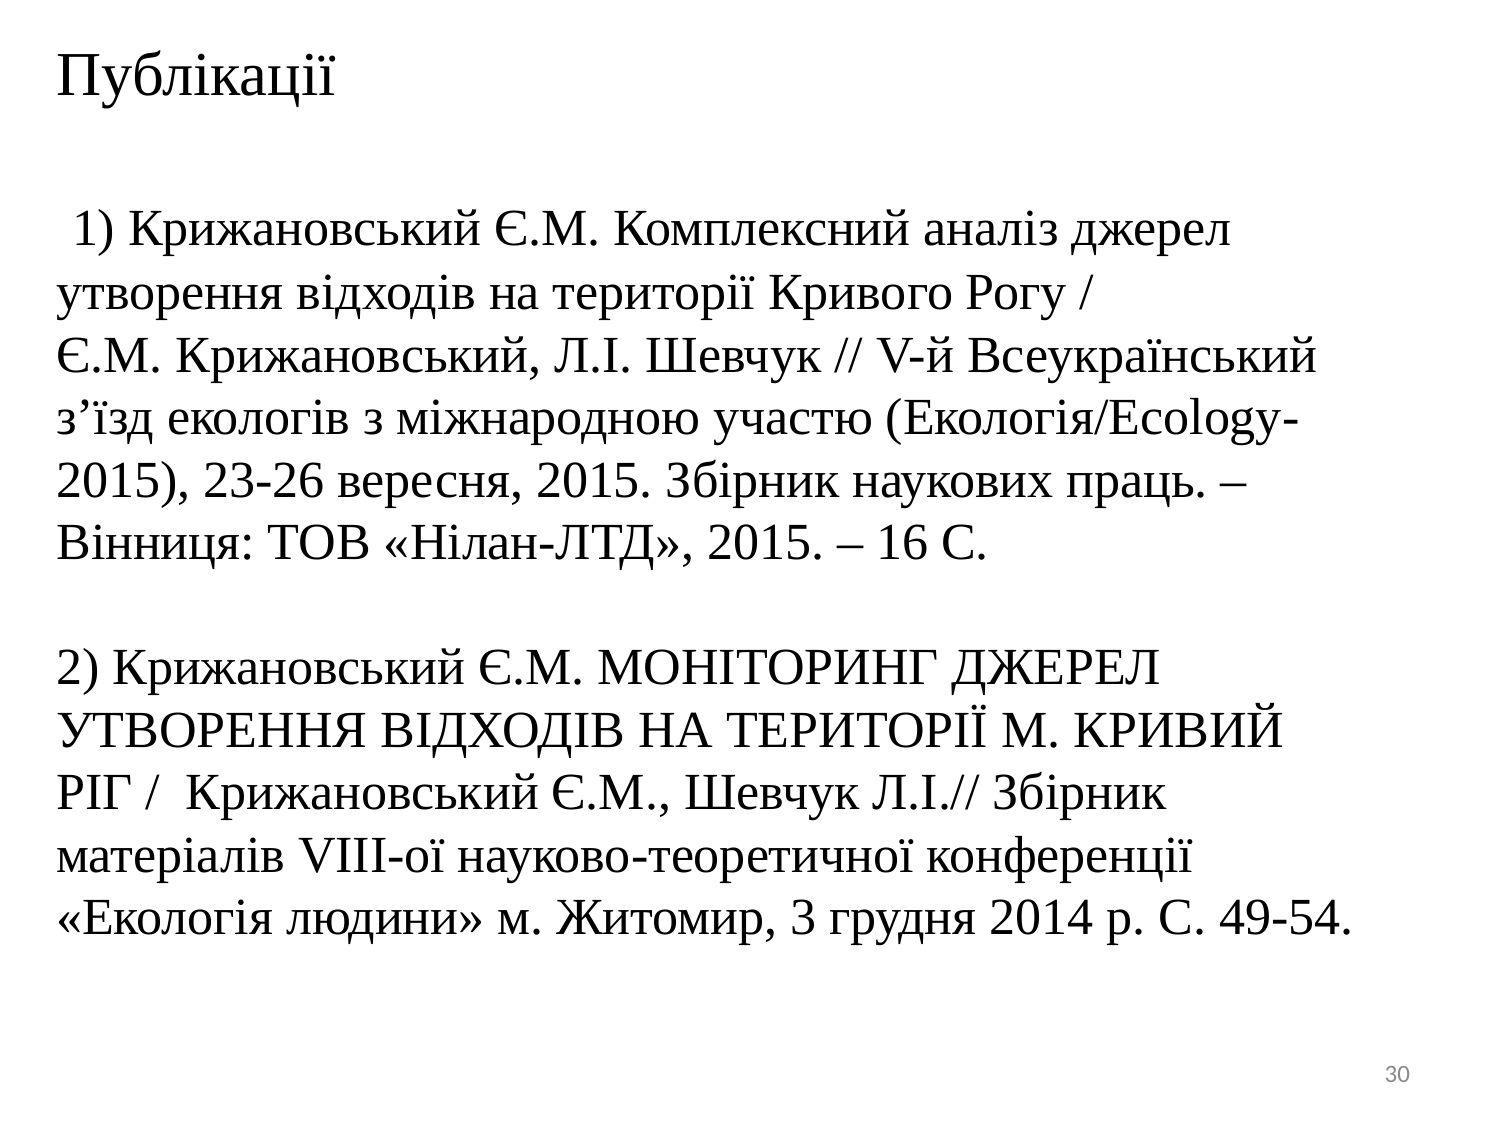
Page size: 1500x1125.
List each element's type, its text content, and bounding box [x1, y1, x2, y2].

slide_number 30 [1074, 1042, 1425, 1103]
title Публікації 1) Крижановський Є.М. Комплексний аналіз джерел утворення відходів на території Кривого Рогу / Є.М. Крижановський, Л.І. Шевчук // V-й Всеукраїнський з’їзд екологів з міжнародною участю (Екологія/Ecology-2015), 23-26 вересня, 2015. Збірник наукових праць. – Вінниця: ТОВ «Нілан-ЛТД», 2015. – 16 С. 2) Крижановський Є.М. МОНІТОРИНГ ДЖЕРЕЛ УТВОРЕННЯ ВІДХОДІВ НА ТЕРИТОРІЇ М. КРИВИЙ РІГ / Крижановський Є.М., Шевчук Л.І.// Збірник матеріалів VІІІ-ої науково-теоретичної конференції «Екологія людини» м. Житомир, 3 грудня 2014 р. С. 49-54. [41, 432, 1412, 621]
